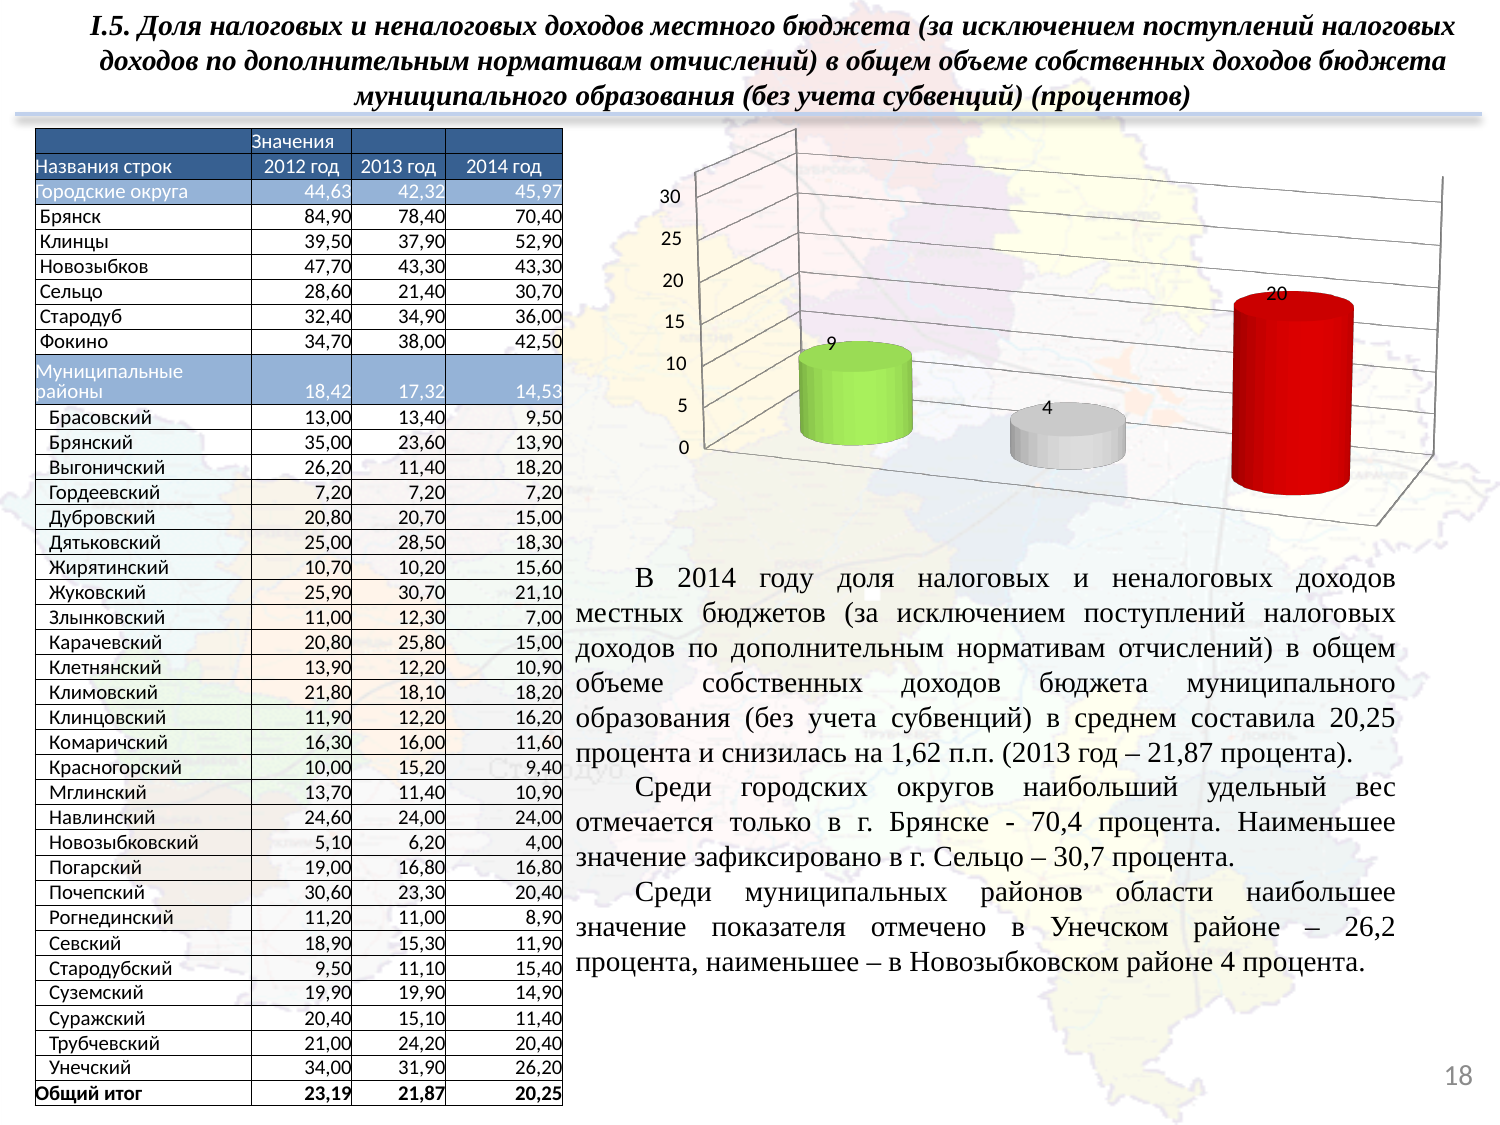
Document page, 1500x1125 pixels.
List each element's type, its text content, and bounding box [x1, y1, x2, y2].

table_cell Комаричский [36, 730, 251, 754]
table_cell 11,20 [252, 906, 351, 930]
table_cell Новозыбковский [36, 830, 251, 855]
table_cell Стародуб [36, 305, 251, 329]
table_header Значения [252, 129, 351, 153]
table_cell 11,40 [352, 780, 445, 804]
table_cell Названия строк [36, 154, 251, 179]
table_cell 11,60 [446, 730, 562, 754]
table_cell 2013 год [352, 154, 445, 179]
table_cell 20,40 [446, 1031, 562, 1055]
table_cell Мглинский [36, 780, 251, 804]
table_cell 9,50 [446, 405, 562, 429]
slide_number 18 [1399, 1034, 1488, 1113]
table_cell 18,10 [352, 680, 445, 704]
table_cell 21,10 [446, 580, 562, 604]
table_cell Дятьковский [36, 530, 251, 554]
table_cell 11,00 [252, 605, 351, 629]
table_cell 18,42 [252, 355, 351, 404]
table_cell 13,40 [352, 405, 445, 429]
table_cell 16,80 [446, 856, 562, 880]
table_cell 20,80 [252, 505, 351, 529]
table_cell 2012 год [252, 154, 351, 179]
table_cell 30,60 [252, 881, 351, 905]
table_cell 15,00 [446, 630, 562, 654]
table_cell 43,30 [352, 255, 445, 279]
table_cell 18,90 [252, 931, 351, 955]
table_cell Муниципальные районы [36, 355, 251, 404]
table_cell Новозыбков [36, 255, 251, 279]
table_cell 38,00 [352, 330, 445, 354]
table_cell 11,10 [352, 956, 445, 980]
table_cell 25,00 [252, 530, 351, 554]
table_cell 24,00 [446, 805, 562, 829]
table_cell 19,90 [352, 981, 445, 1005]
table_cell 31,90 [352, 1056, 445, 1080]
table_cell 10,90 [446, 780, 562, 804]
table_cell 16,80 [352, 856, 445, 880]
table_cell 24,60 [252, 805, 351, 829]
table_cell Дубровский [36, 505, 251, 529]
table_cell 14,53 [446, 355, 562, 404]
table_cell 12,30 [352, 605, 445, 629]
table_cell 20,70 [352, 505, 445, 529]
table_cell 30,70 [446, 280, 562, 304]
table_cell 78,40 [352, 205, 445, 229]
table_cell 19,00 [252, 856, 351, 880]
table_cell 35,00 [252, 430, 351, 454]
table_cell Навлинский [36, 805, 251, 829]
table_cell Жуковский [36, 580, 251, 604]
table_cell Трубчевский [36, 1031, 251, 1055]
table_cell 34,00 [252, 1056, 351, 1080]
table_cell 7,00 [446, 605, 562, 629]
table_cell Брянск [36, 205, 251, 229]
table_cell 24,00 [352, 805, 445, 829]
table_cell 16,20 [446, 705, 562, 729]
table_cell 20,40 [446, 881, 562, 905]
table_cell 11,90 [252, 705, 351, 729]
table_cell 16,00 [352, 730, 445, 754]
table_cell 34,90 [352, 305, 445, 329]
table_cell Жирятинский [36, 555, 251, 579]
table_cell 24,20 [352, 1031, 445, 1055]
table_cell Клетнянский [36, 655, 251, 679]
table_cell Климовский [36, 680, 251, 704]
table_cell 19,90 [252, 981, 351, 1005]
table_cell 44,63 [252, 180, 351, 204]
table_cell 9,50 [252, 956, 351, 980]
table_cell Клинцовский [36, 705, 251, 729]
table_cell 12,20 [352, 655, 445, 679]
table_cell 42,50 [446, 330, 562, 354]
table_cell 23,30 [352, 881, 445, 905]
table_cell 18,20 [446, 455, 562, 479]
chart [585, 128, 1477, 540]
table_cell 14,90 [446, 981, 562, 1005]
table_cell 30,70 [352, 580, 445, 604]
table_cell 15,40 [446, 956, 562, 980]
table_cell 7,20 [352, 480, 445, 504]
table_cell 11,00 [352, 906, 445, 930]
table_cell 12,20 [352, 705, 445, 729]
table_cell 26,20 [446, 1056, 562, 1080]
table_cell 42,32 [352, 180, 445, 204]
table_cell 20,40 [252, 1006, 351, 1030]
table_cell 15,20 [352, 755, 445, 779]
table_cell Суземский [36, 981, 251, 1005]
table_cell 4,00 [446, 830, 562, 855]
table_cell 23,60 [352, 430, 445, 454]
table_cell Выгоничский [36, 455, 251, 479]
table_cell Брянский [36, 430, 251, 454]
table_cell 18,20 [446, 680, 562, 704]
table_cell 20,25 [446, 1081, 562, 1105]
table_cell 36,00 [446, 305, 562, 329]
table_cell Суражский [36, 1006, 251, 1030]
table_cell 21,00 [252, 1031, 351, 1055]
table_cell 25,80 [352, 630, 445, 654]
table_cell 13,70 [252, 780, 351, 804]
table_cell 10,20 [352, 555, 445, 579]
table_cell 21,80 [252, 680, 351, 704]
table_cell 13,90 [252, 655, 351, 679]
table_cell 10,70 [252, 555, 351, 579]
text_box В 2014 году доля налоговых и неналоговых доходов местных бюджетов (за исключением поступлений налоговых доходов по дополнительным нормативам отчислений) в общем объеме собственных доходов бюджета муниципального образования (без учета субвенций) в среднем составила 20,25 процента и снизилась на 1,62 п.п. (2013 год – 21,87 процента). Среди городских округов наибольший удельный вес отмечается только в г. Брянске - 70,4 процента. Наименьшее значение зафиксировано в г. Сельцо – 30,7 процента. Среди муниципальных районов области наибольшее значение показателя отмечено в Унечском районе – 26,2 процента, наименьшее – в Новозыбковском районе 4 процента. [563, 550, 1412, 985]
table_header [352, 129, 445, 153]
table_cell Общий итог [36, 1081, 251, 1105]
table_cell 32,40 [252, 305, 351, 329]
table_cell Красногорский [36, 755, 251, 779]
table_cell 9,40 [446, 755, 562, 779]
table_cell Стародубский [36, 956, 251, 980]
table_cell 28,50 [352, 530, 445, 554]
table_cell 8,90 [446, 906, 562, 930]
table_cell 10,90 [446, 655, 562, 679]
table_cell 11,90 [446, 931, 562, 955]
table_cell 70,40 [446, 205, 562, 229]
table_cell Сельцо [36, 280, 251, 304]
table_cell 28,60 [252, 280, 351, 304]
table_cell 45,97 [446, 180, 562, 204]
table_cell 5,10 [252, 830, 351, 855]
table_cell 6,20 [352, 830, 445, 855]
table_cell Почепский [36, 881, 251, 905]
table_cell 26,20 [252, 455, 351, 479]
table_cell 13,00 [252, 405, 351, 429]
table_cell 47,70 [252, 255, 351, 279]
table_cell Унечский [36, 1056, 251, 1080]
table_cell 17,32 [352, 355, 445, 404]
table_cell 23,19 [252, 1081, 351, 1105]
table_cell Севский [36, 931, 251, 955]
table_cell 7,20 [446, 480, 562, 504]
table_cell 2014 год [446, 154, 562, 179]
table_cell Гордеевский [36, 480, 251, 504]
table_cell 43,30 [446, 255, 562, 279]
table_cell 25,90 [252, 580, 351, 604]
table_header [36, 129, 251, 153]
table_cell 15,60 [446, 555, 562, 579]
table_cell 13,90 [446, 430, 562, 454]
table_cell 84,90 [252, 205, 351, 229]
table_cell 15,10 [352, 1006, 445, 1030]
table_header [446, 129, 562, 153]
table_cell 11,40 [446, 1006, 562, 1030]
table_cell Клинцы [36, 230, 251, 254]
table_cell 37,90 [352, 230, 445, 254]
table_cell 10,00 [252, 755, 351, 779]
table_cell 20,80 [252, 630, 351, 654]
table_cell 21,87 [352, 1081, 445, 1105]
table_cell Злынковский [36, 605, 251, 629]
table_cell 7,20 [252, 480, 351, 504]
table_cell Брасовский [36, 405, 251, 429]
table_cell 11,40 [352, 455, 445, 479]
table_cell 21,40 [352, 280, 445, 304]
table_cell 18,30 [446, 530, 562, 554]
table_cell 15,00 [446, 505, 562, 529]
table_cell 39,50 [252, 230, 351, 254]
table_cell Городские округа [36, 180, 251, 204]
text_box I.5. Доля налоговых и неналоговых доходов местного бюджета (за исключением поступлений налоговых доходов по дополнительным нормативам отчислений) в общем объеме собственных доходов бюджета муниципального образования (без учета субвенций) (процентов) [52, 0, 1494, 119]
table_cell Карачевский [36, 630, 251, 654]
table_cell Рогнединский [36, 906, 251, 930]
table_cell Фокино [36, 330, 251, 354]
table_cell 15,30 [352, 931, 445, 955]
table_cell Погарский [36, 856, 251, 880]
table_cell 34,70 [252, 330, 351, 354]
table_cell 52,90 [446, 230, 562, 254]
table_cell 16,30 [252, 730, 351, 754]
